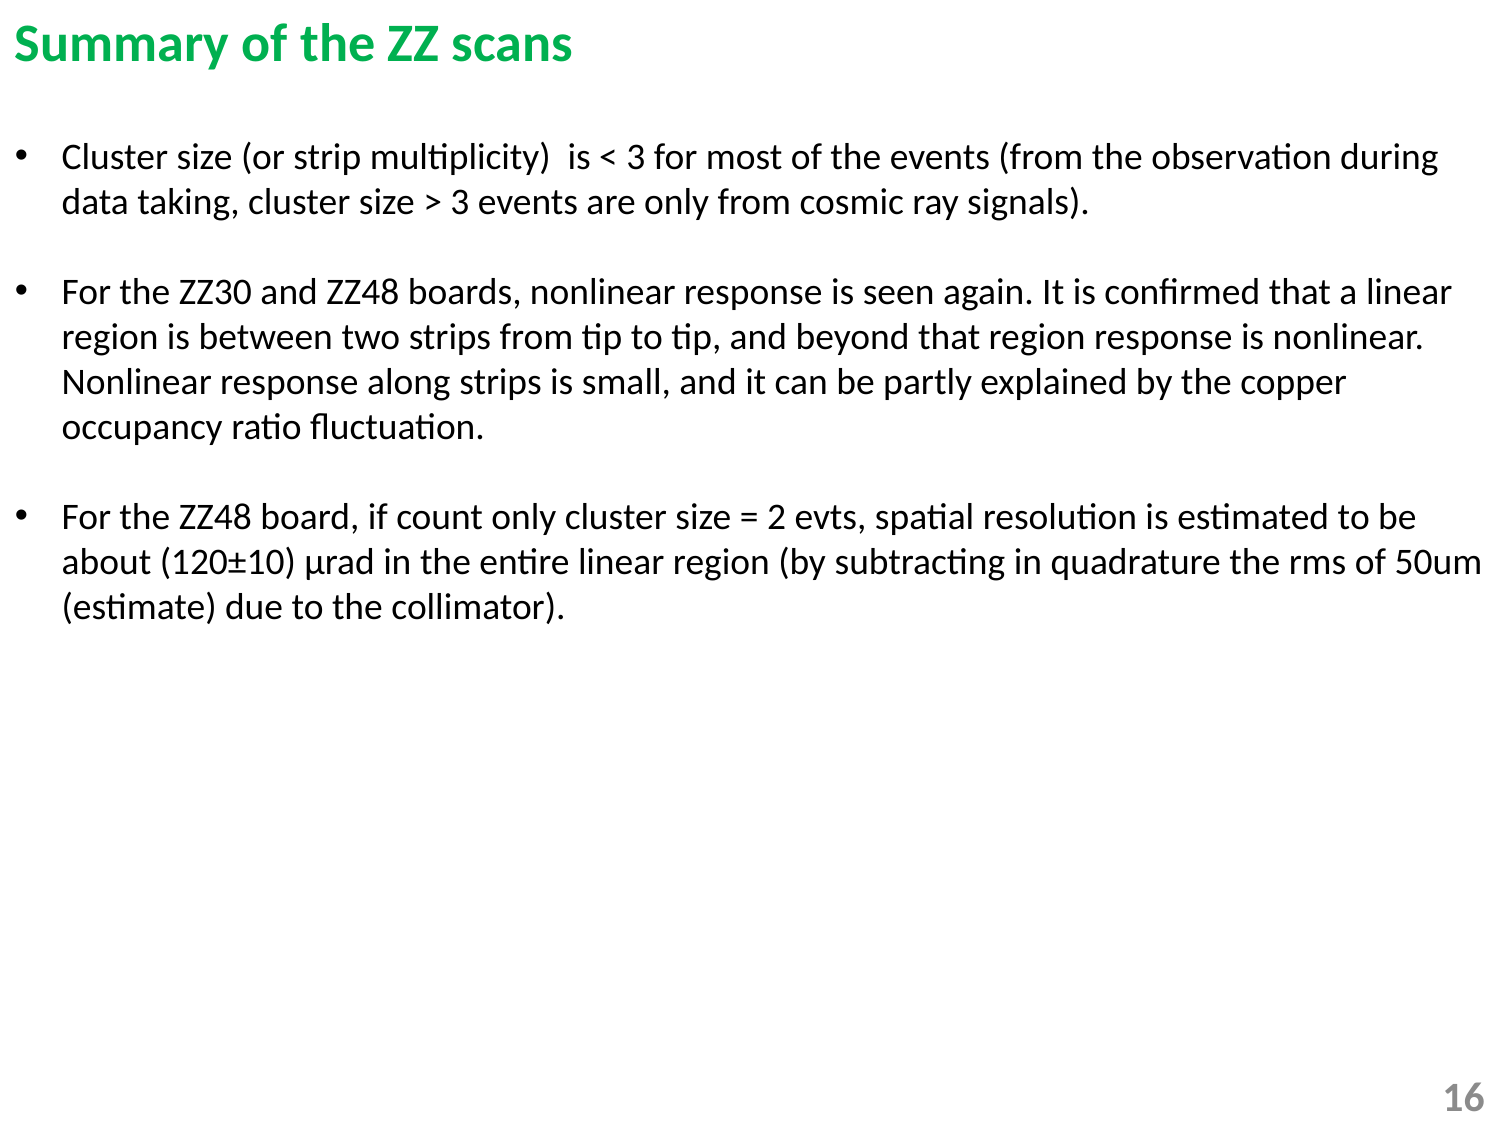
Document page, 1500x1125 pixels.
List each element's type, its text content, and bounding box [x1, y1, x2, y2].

slide_number 16 [1149, 1065, 1500, 1125]
text_box Cluster size (or strip multiplicity) is < 3 for most of the events (from the observation during data taking, cluster size > 3 events are only from cosmic ray signals). For the ZZ30 and ZZ48 boards, nonlinear response is seen again. It is confirmed that a linear region is between two strips from tip to tip, and beyond that region response is nonlinear. Nonlinear response along strips is small, and it can be partly explained by the copper occupancy ratio fluctuation. For the ZZ48 board, if count only cluster size = 2 evts, spatial resolution is estimated to be about (120±10) μrad in the entire linear region (by subtracting in quadrature the rms of 50um (estimate) due to the collimator). [0, 124, 1500, 635]
text_box Summary of the ZZ scans [0, 0, 1500, 80]
